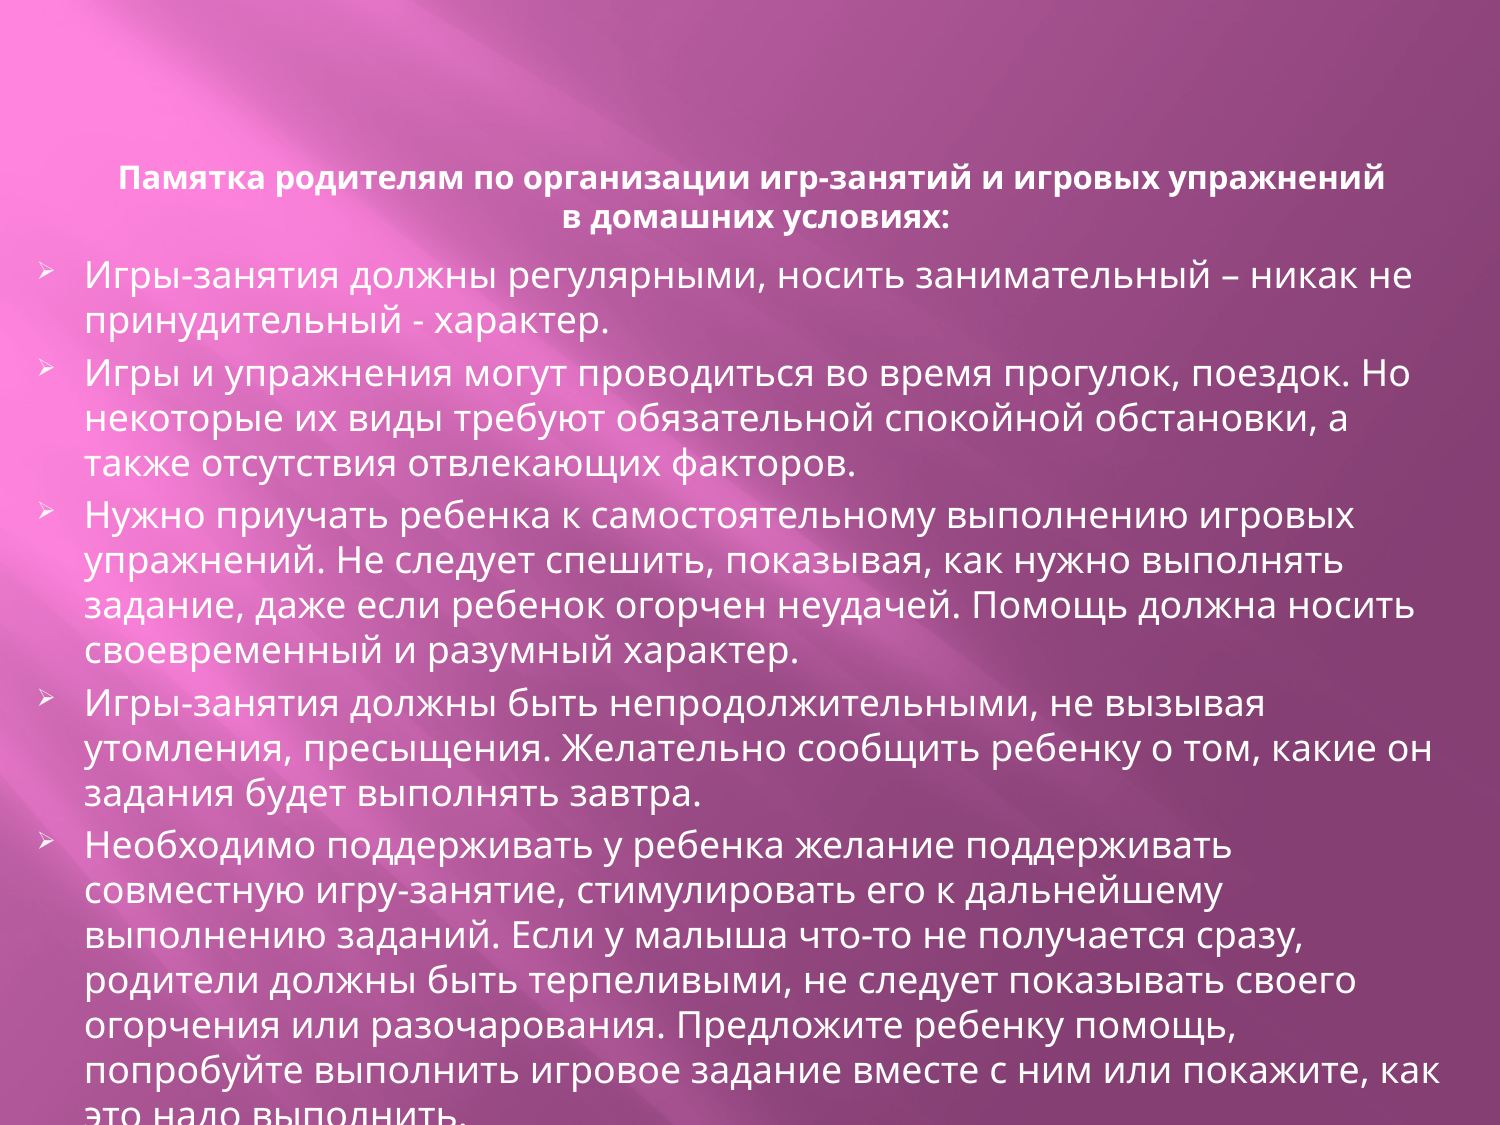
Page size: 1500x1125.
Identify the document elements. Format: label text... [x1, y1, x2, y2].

title Памятка родителям по организации игр-занятий и игровых упражнений в домашних условиях: [41, 149, 1471, 235]
list Игры-занятия должны регулярными, носить занимательный – никак не принудительный - характер. Игры и упражнения могут проводиться во время прогулок, поездок. Но некоторые их виды требуют обязательной спокойной обстановки, а также отсутствия отвлекающих факторов. Нужно приучать ребенка к самостоятельному выполнению игровых упражнений. Не следует спешить, показывая, как нужно выполнять задание, даже если ребенок огорчен неудачей. Помощь должна носить своевременный и разумный характер. Игры-занятия должны быть непродолжительными, не вызывая утомления, пресыщения. Желательно сообщить ребенку о том, какие он задания будет выполнять завтра. Необходимо поддерживать у ребенка желание поддерживать совместную игру-занятие, стимулировать его к дальнейшему выполнению заданий. Если у малыша что-то не получается сразу, родители должны быть терпеливыми, не следует показывать своего огорчения или разочарования. Предложите ребенку помощь, попробуйте выполнить игровое задание вместе с ним или покажите, как это надо выполнить. Помните, что Ваша речь должна быть образцом для ребенка! [29, 243, 1471, 1094]
